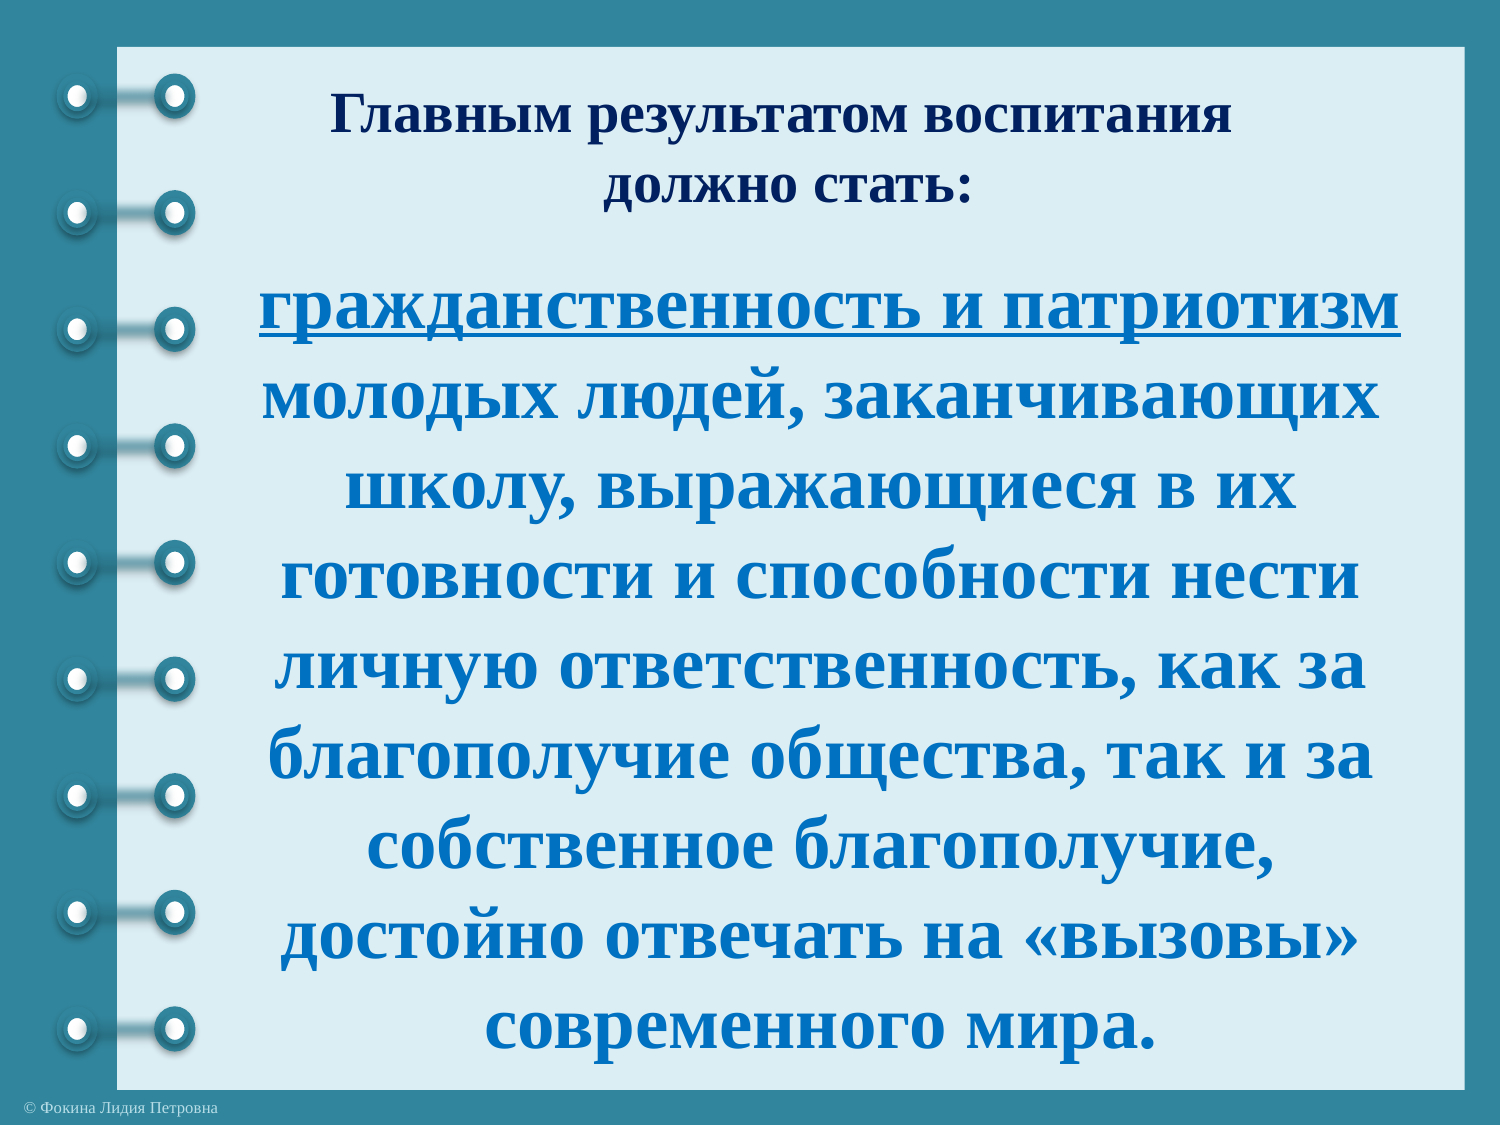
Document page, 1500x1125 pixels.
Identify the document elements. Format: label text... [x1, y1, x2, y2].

text_box Главным результатом воспитания должно стать: [315, 66, 1249, 246]
text_box гражданственность и патриотизм молодых людей, заканчивающих школу, выражающиеся в их готовности и способности нести личную ответственность, как за благополучие общества, так и за собственное благополучие, достойно отвечать на «вызовы» современного мира. [194, 246, 1447, 1117]
